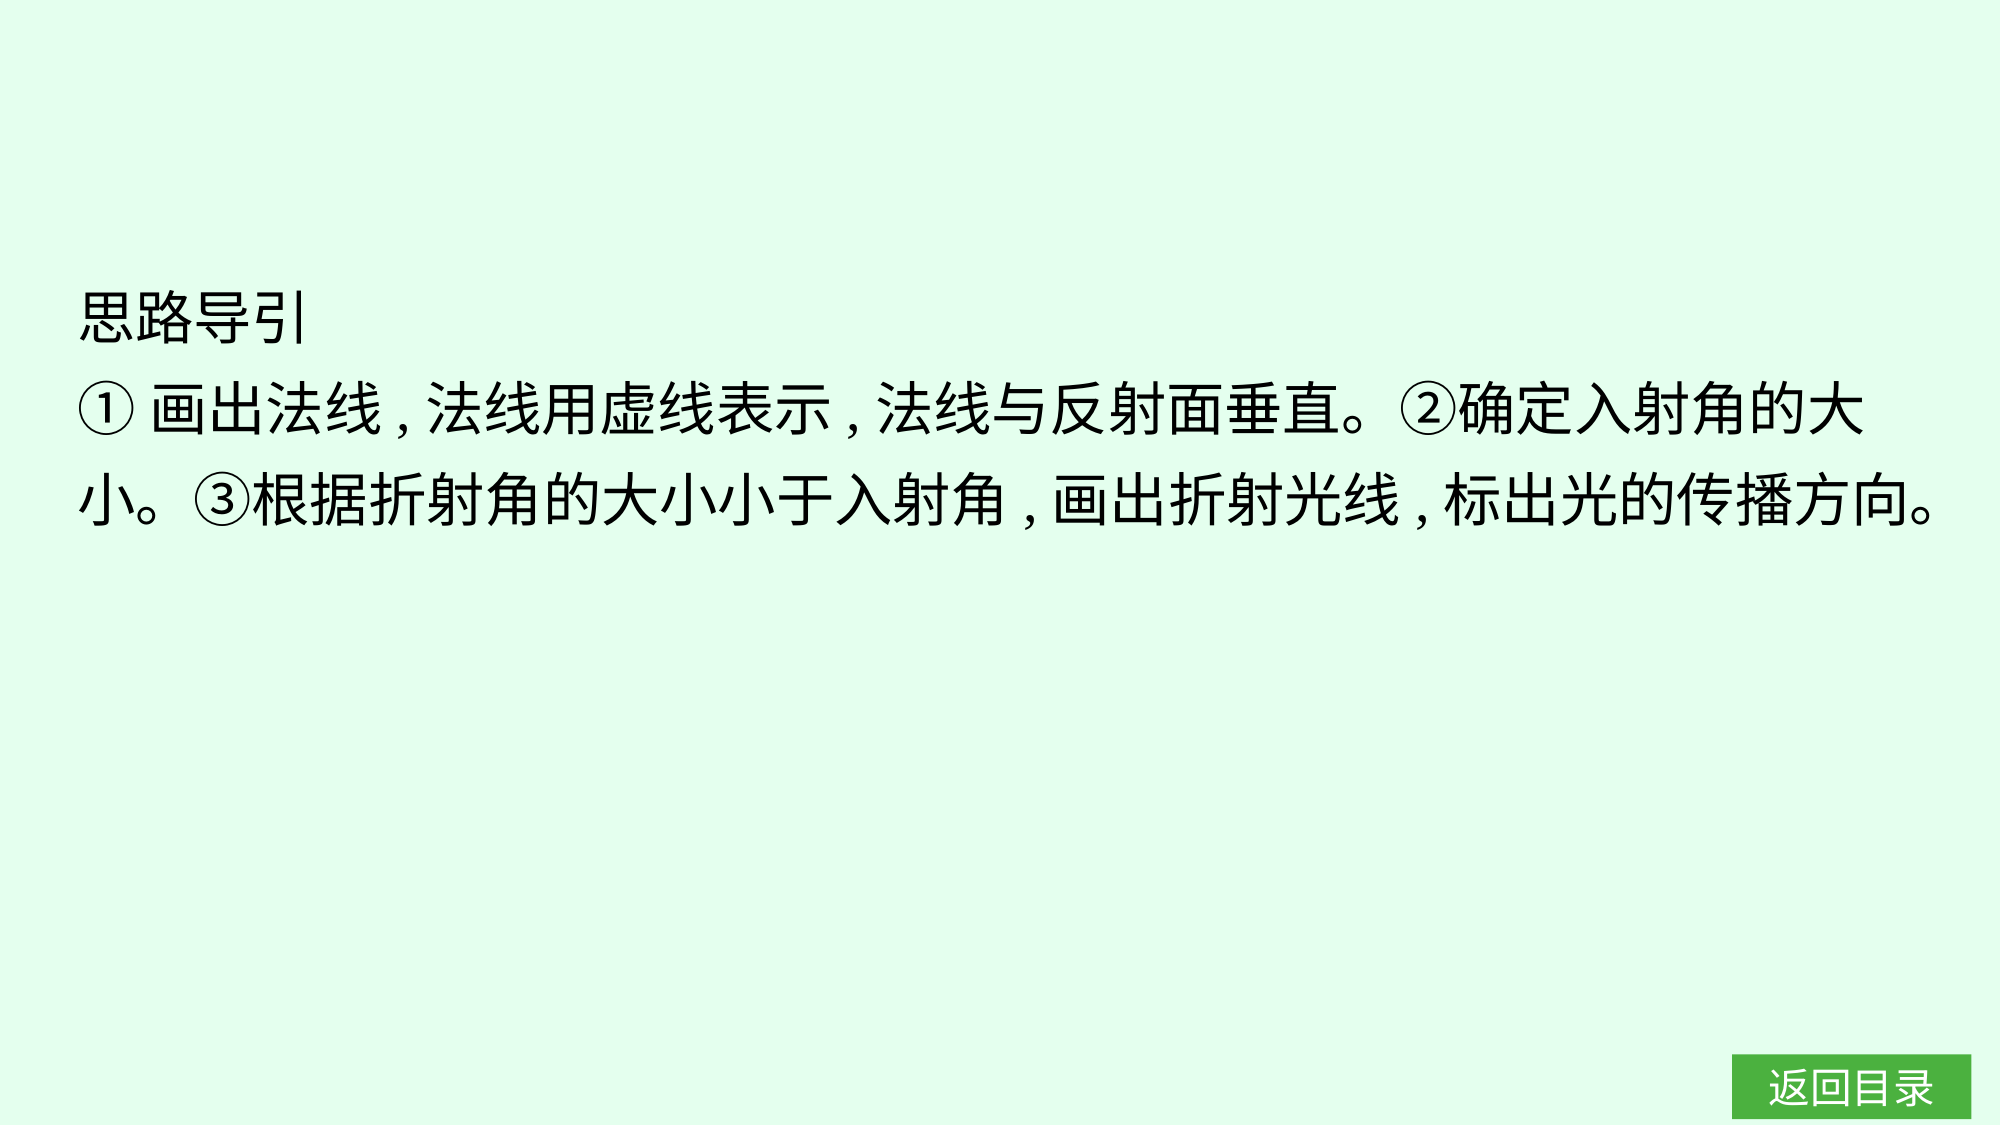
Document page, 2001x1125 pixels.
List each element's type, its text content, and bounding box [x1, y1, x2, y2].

text_box 思路导引 ①画出法线,法线用虚线表示,法线与反射面垂直。②确定入射角的大小。③根据折射角的大小小于入射角,画出折射光线,标出光的传播方向。 [62, 253, 1938, 541]
